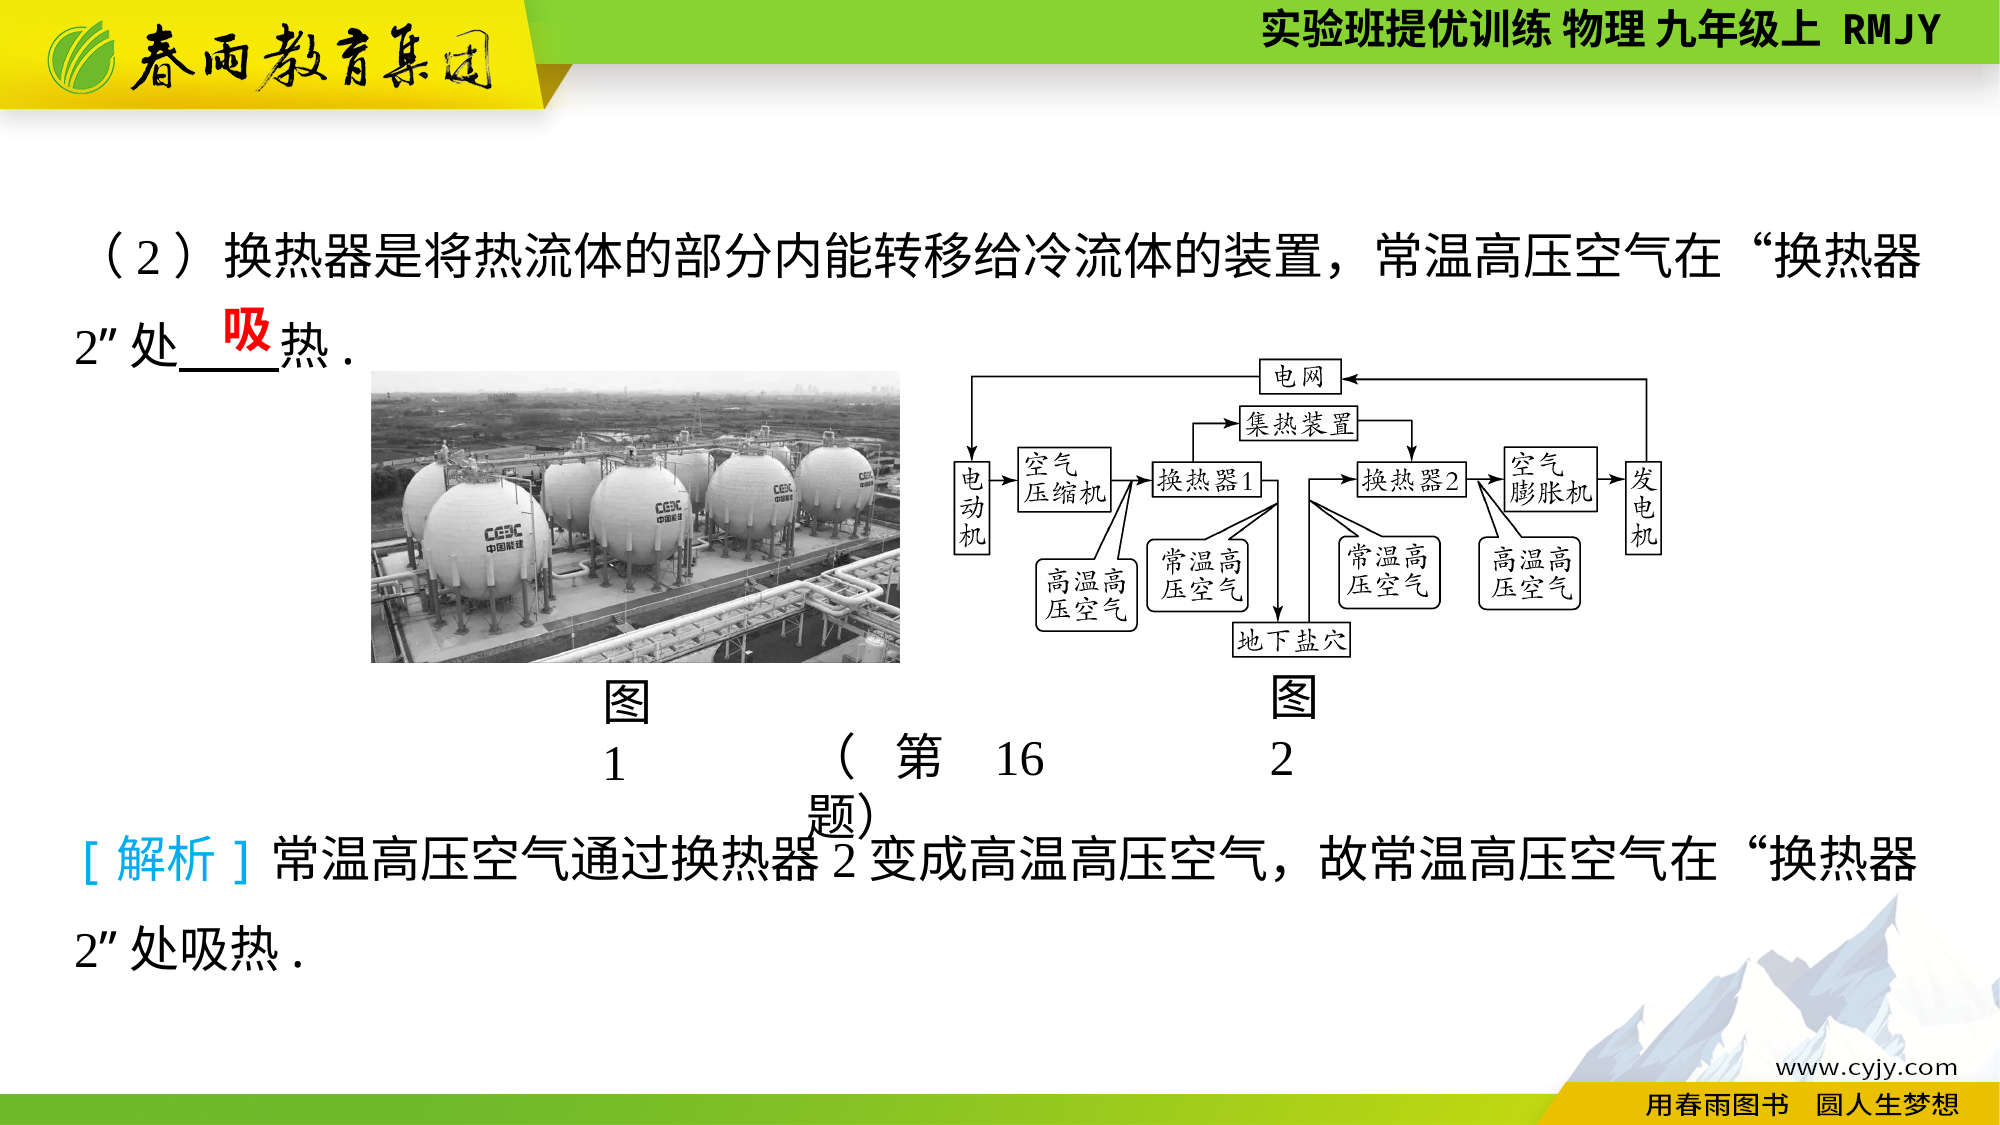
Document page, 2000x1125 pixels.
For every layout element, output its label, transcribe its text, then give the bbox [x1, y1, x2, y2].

text_box [解析]常温高压空气通过换热器2变成高温高压空气，故常温高压空气在“换热器2”处吸热. [59, 790, 1944, 986]
picture [0, 0, 2000, 1125]
text_box 吸 [207, 289, 288, 365]
text_box 图2 [1254, 666, 1360, 733]
list （2）换热器是将热流体的部分内能转移给冷流体的装置，常温高压空气在“换热器2”处 热. [59, 187, 1944, 384]
text_box （第16题） [791, 718, 1072, 790]
text_box 图1 [587, 671, 692, 738]
